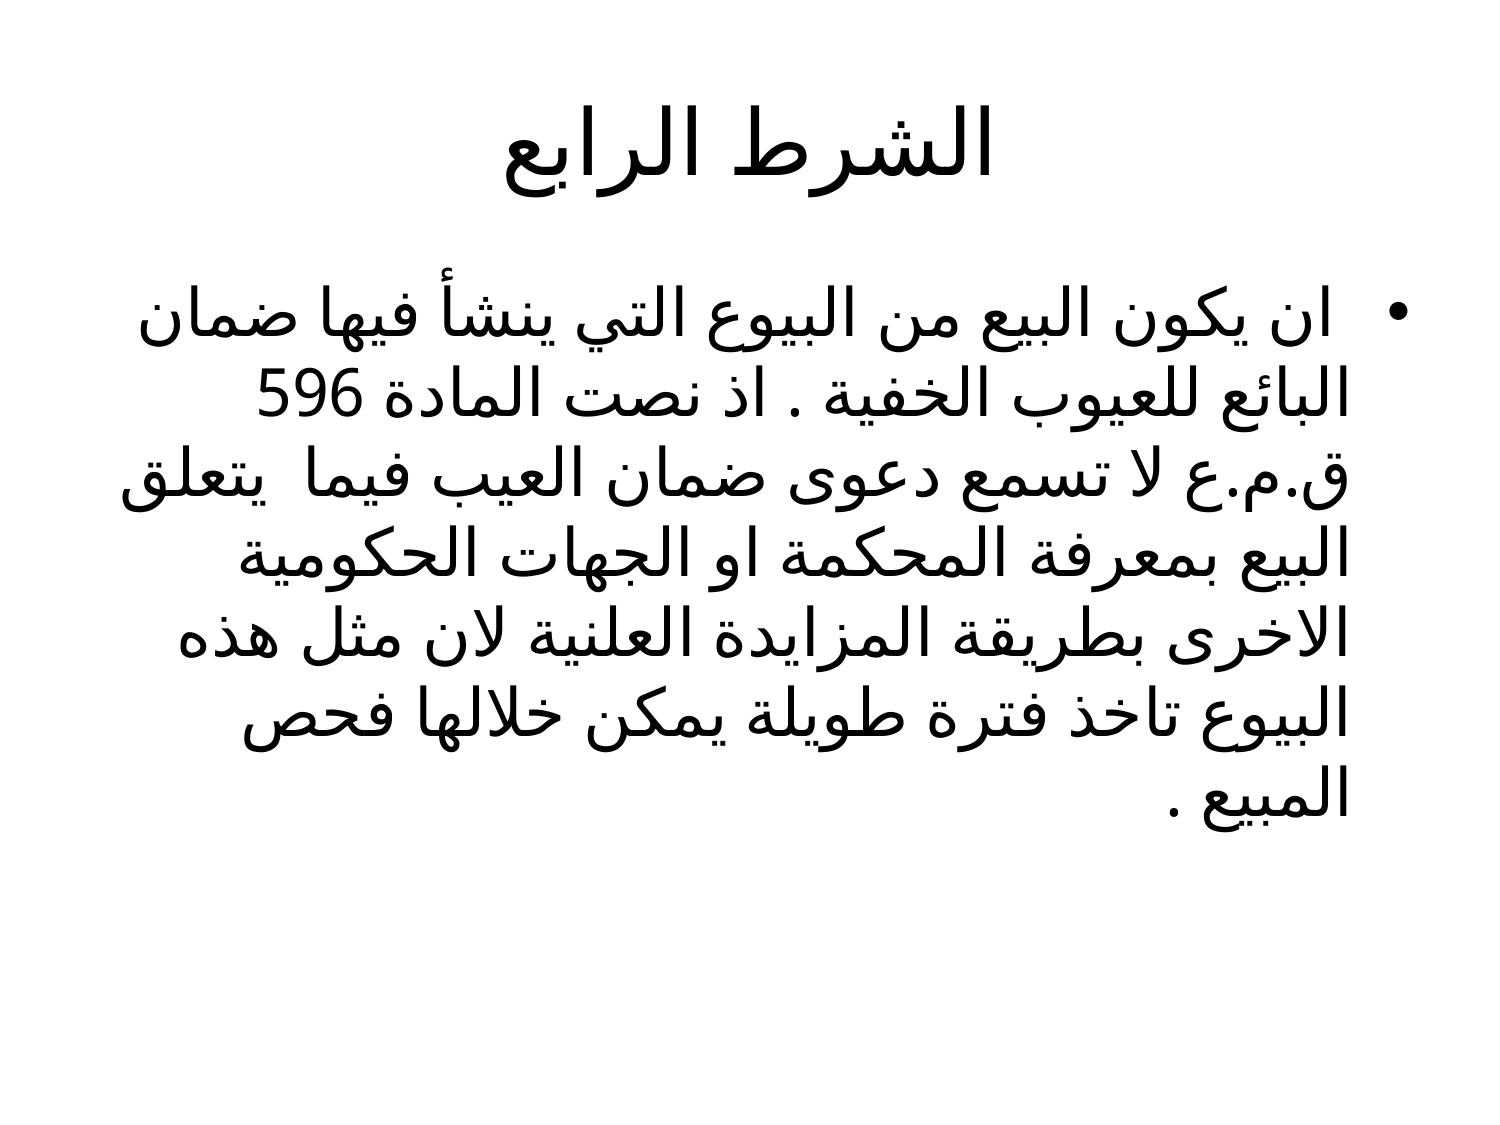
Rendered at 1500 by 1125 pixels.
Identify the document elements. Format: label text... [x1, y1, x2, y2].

list ان يكون البيع من البيوع التي ينشأ فيها ضمان البائع للعيوب الخفية . اذ نصت المادة 596 ق.م.ع لا تسمع دعوى ضمان العيب فيما يتعلق البيع بمعرفة المحكمة او الجهات الحكومية الاخرى بطريقة المزايدة العلنية لان مثل هذه البيوع تاخذ فترة طويلة يمكن خلالها فحص المبيع . [75, 262, 1425, 1005]
title الشرط الرابع [75, 45, 1425, 233]
